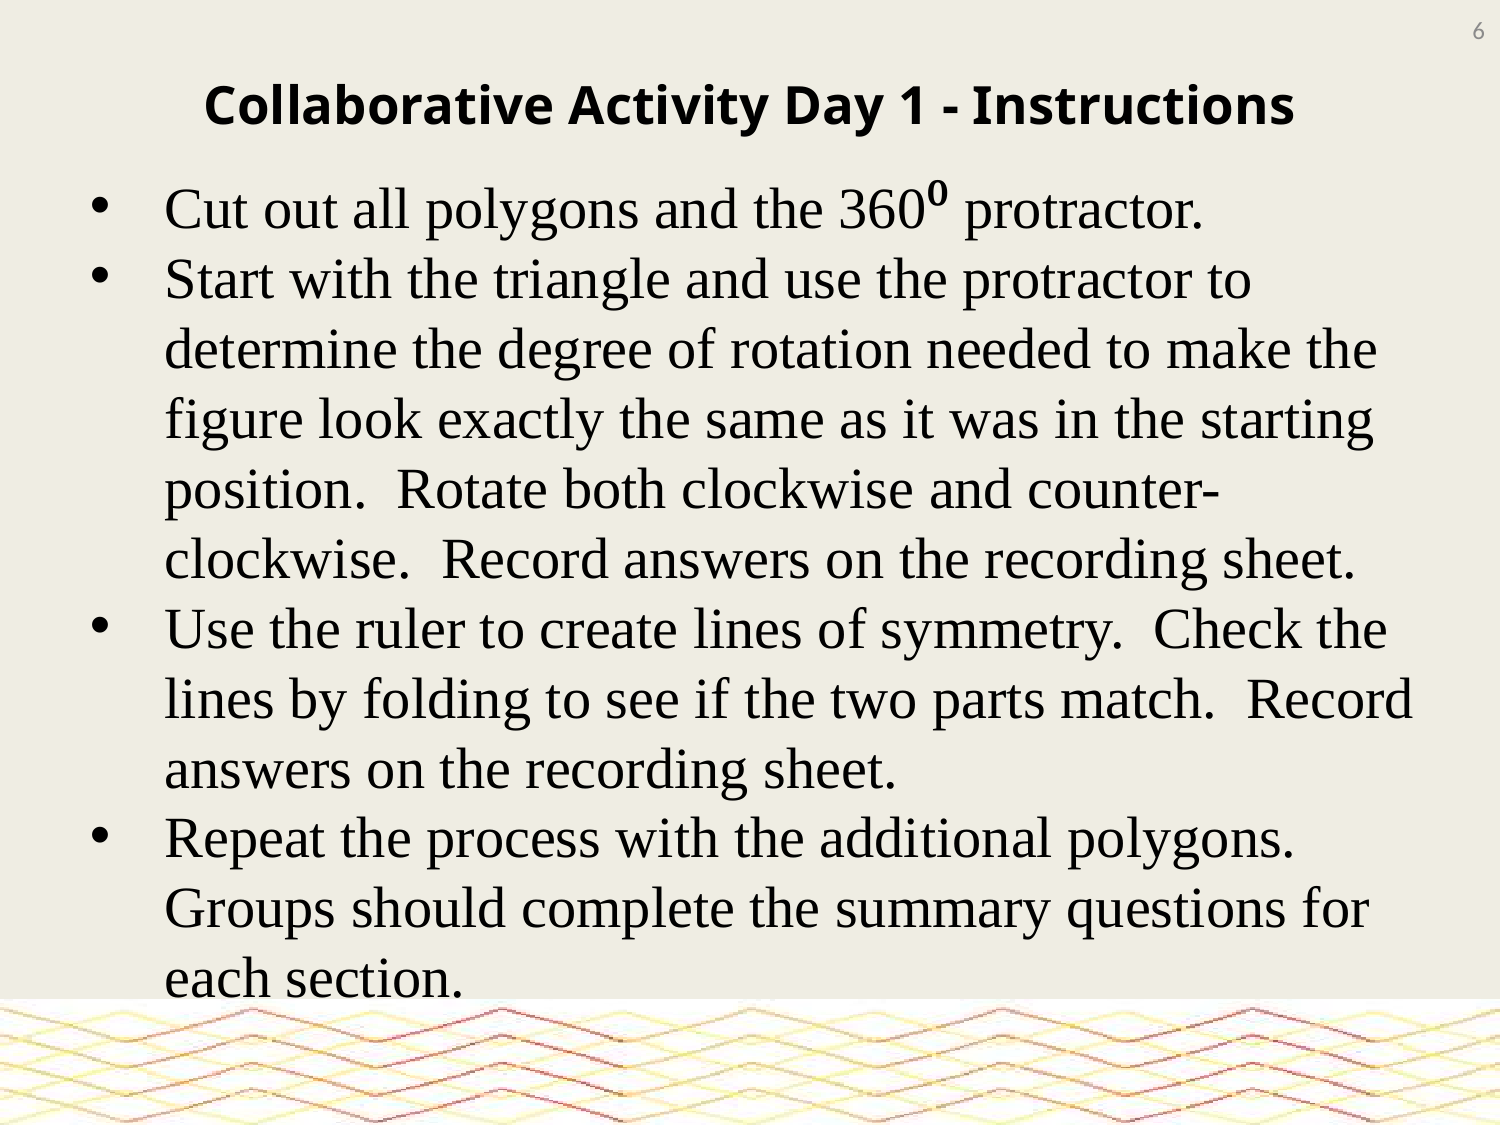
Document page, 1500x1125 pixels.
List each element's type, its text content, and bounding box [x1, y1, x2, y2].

title Collaborative Activity Day 1 - Instructions [75, 45, 1425, 162]
text_box Cut out all polygons and the 360⁰ protractor. Start with the triangle and use the protractor to determine the degree of rotation needed to make the figure look exactly the same as it was in the starting position. Rotate both clockwise and counter-clockwise. Record answers on the recording sheet. Use the ruler to create lines of symmetry. Check the lines by folding to see if the two parts match. Record answers on the recording sheet. Repeat the process with the additional polygons. Groups should complete the summary questions for each section. [74, 162, 1438, 1017]
picture [0, 999, 1500, 1125]
slide_number 6 [1149, 0, 1500, 60]
